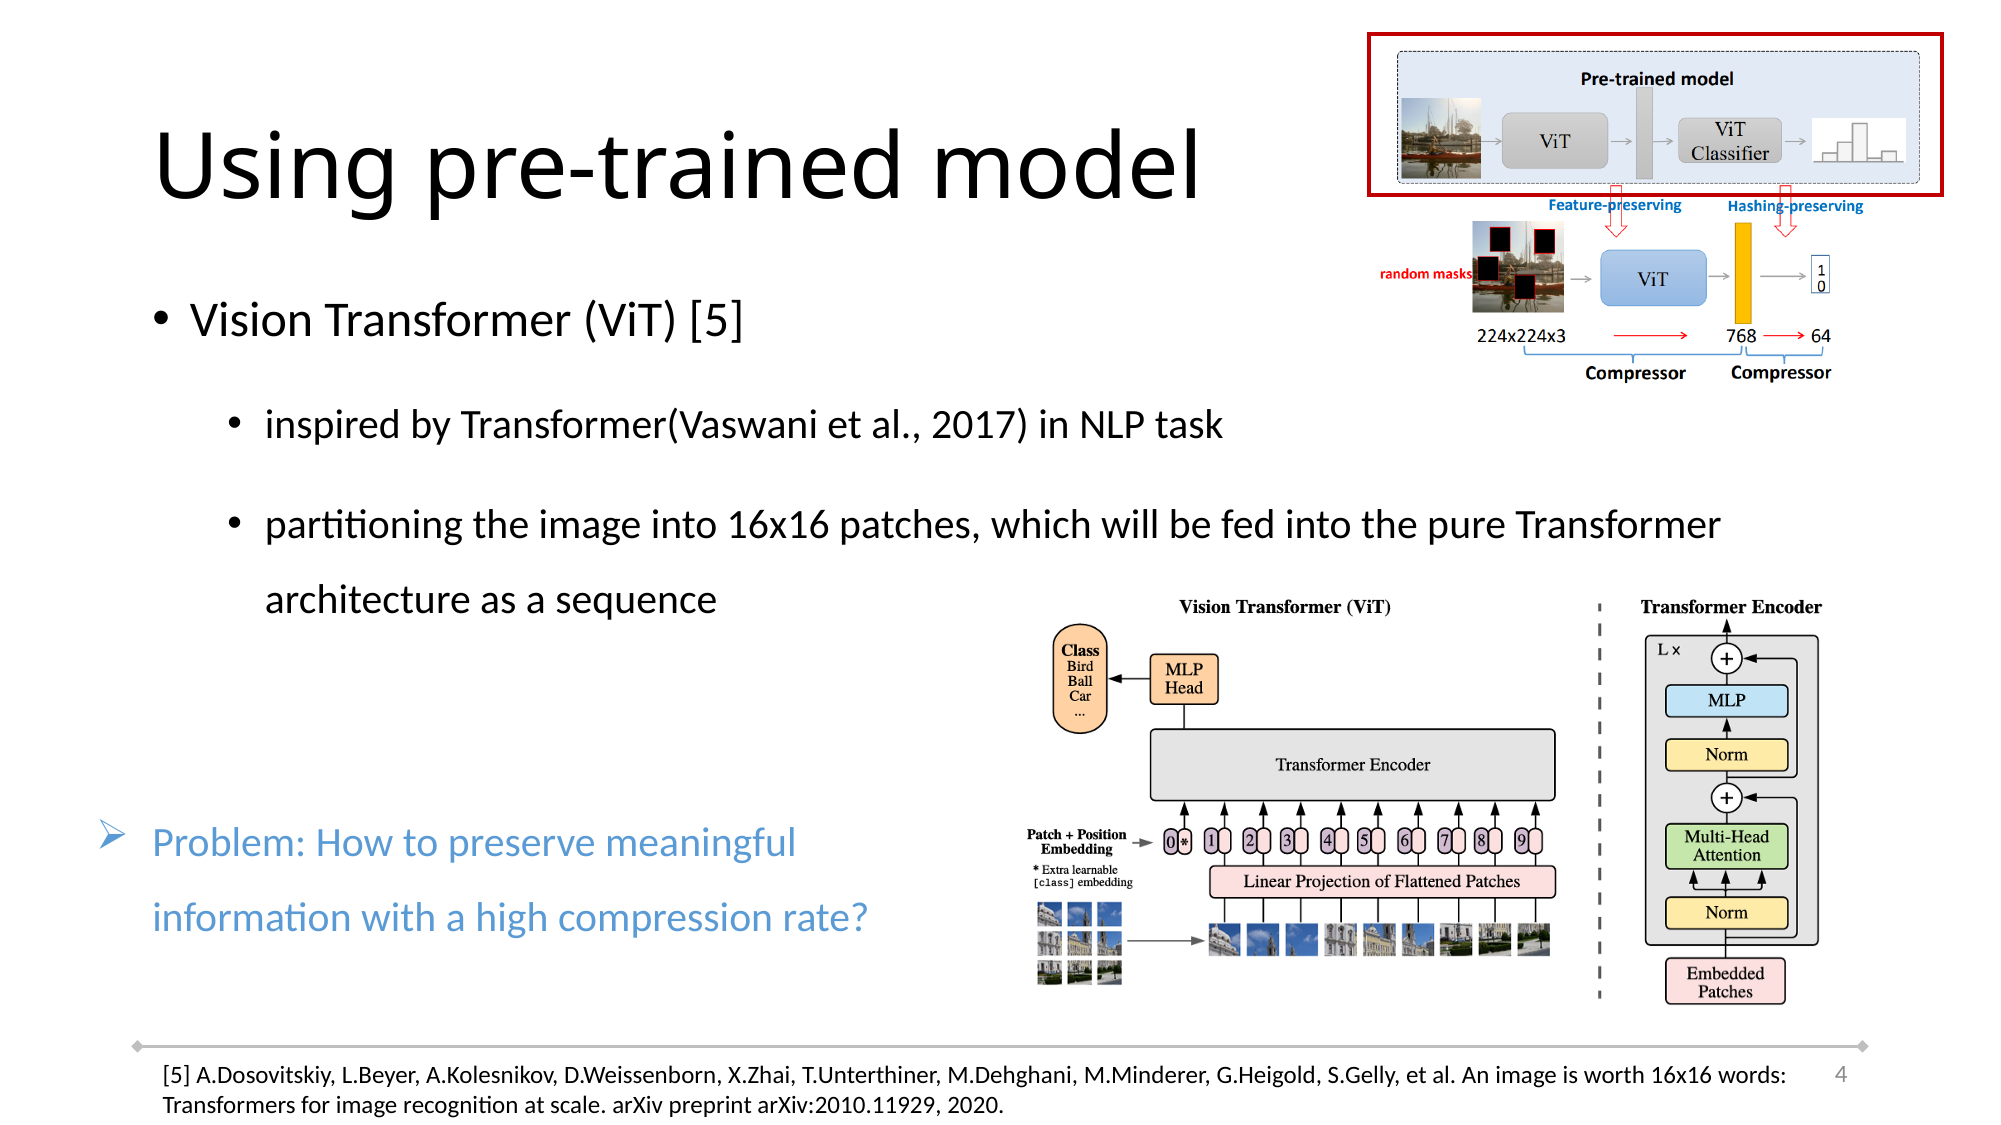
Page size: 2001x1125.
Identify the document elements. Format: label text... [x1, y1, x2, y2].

slide_number 4 [1412, 1048, 1863, 1103]
list Vision Transformer (ViT) [5] inspired by Transformer(Vaswani et al., 2017) in NLP task partitioning the image into 16x16 patches, which will be fed into the pure Transformer architecture as a sequence [137, 249, 1863, 1014]
text_box [5] A.Dosovitskiy, L.Beyer, A.Kolesnikov, D.Weissenborn, X.Zhai, T.Unterthiner, M.Dehghani, M.Minderer, G.Heigold, S.Gelly, et al. An image is worth 16x16 words: Transformers for image recognition at scale. arXiv preprint arXiv:2010.11929, 2020. [147, 1051, 1853, 1125]
picture [1017, 555, 1853, 1030]
picture [1363, 33, 1950, 395]
text_box Problem: How to preserve meaningful information with a high compression rate? [81, 782, 906, 948]
title Using pre-trained model [137, 59, 1363, 249]
